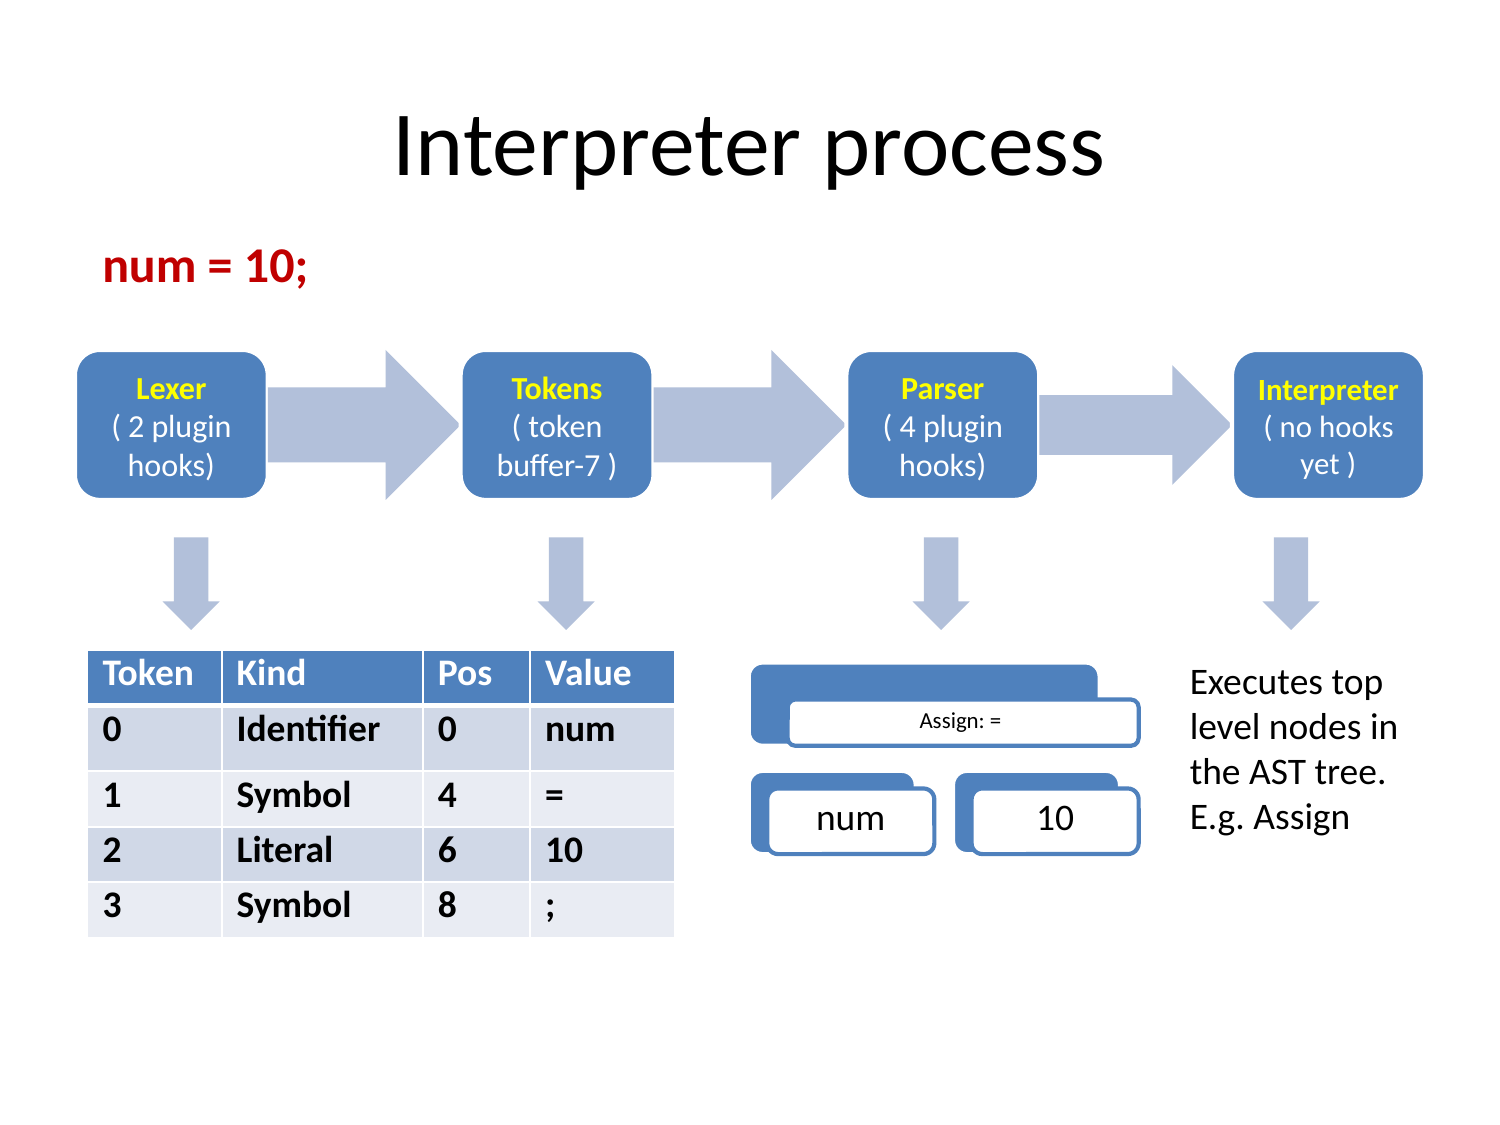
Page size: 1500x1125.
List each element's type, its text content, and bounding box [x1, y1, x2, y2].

table_cell num [531, 708, 674, 770]
table_cell Symbol [223, 772, 422, 826]
table_cell 0 [424, 708, 529, 770]
table_cell 2 [88, 828, 221, 881]
table_cell 4 [424, 772, 529, 826]
table_cell 3 [88, 883, 221, 937]
text_box num = 10; [87, 224, 988, 300]
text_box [699, 662, 1188, 963]
table_cell Literal [223, 828, 422, 881]
table_cell 10 [531, 828, 674, 881]
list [74, 349, 1426, 501]
text_box Executes top level nodes in the AST tree. E.g. Assign [1175, 649, 1425, 845]
table_cell 8 [424, 883, 529, 937]
table_cell 6 [424, 828, 529, 881]
table_header Token [88, 651, 221, 703]
table_cell Identifier [223, 708, 422, 770]
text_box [144, 554, 238, 613]
table_cell 1 [88, 772, 221, 826]
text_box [519, 554, 613, 613]
table_header Kind [223, 651, 422, 703]
table_header Value [531, 651, 674, 703]
table_cell = [531, 772, 674, 826]
table_cell Symbol [223, 883, 422, 937]
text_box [1244, 554, 1338, 613]
title Interpreter process [75, 45, 1425, 233]
table_header Pos [424, 651, 529, 703]
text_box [894, 554, 988, 613]
table_cell 0 [88, 708, 221, 770]
table_cell ; [531, 883, 674, 937]
